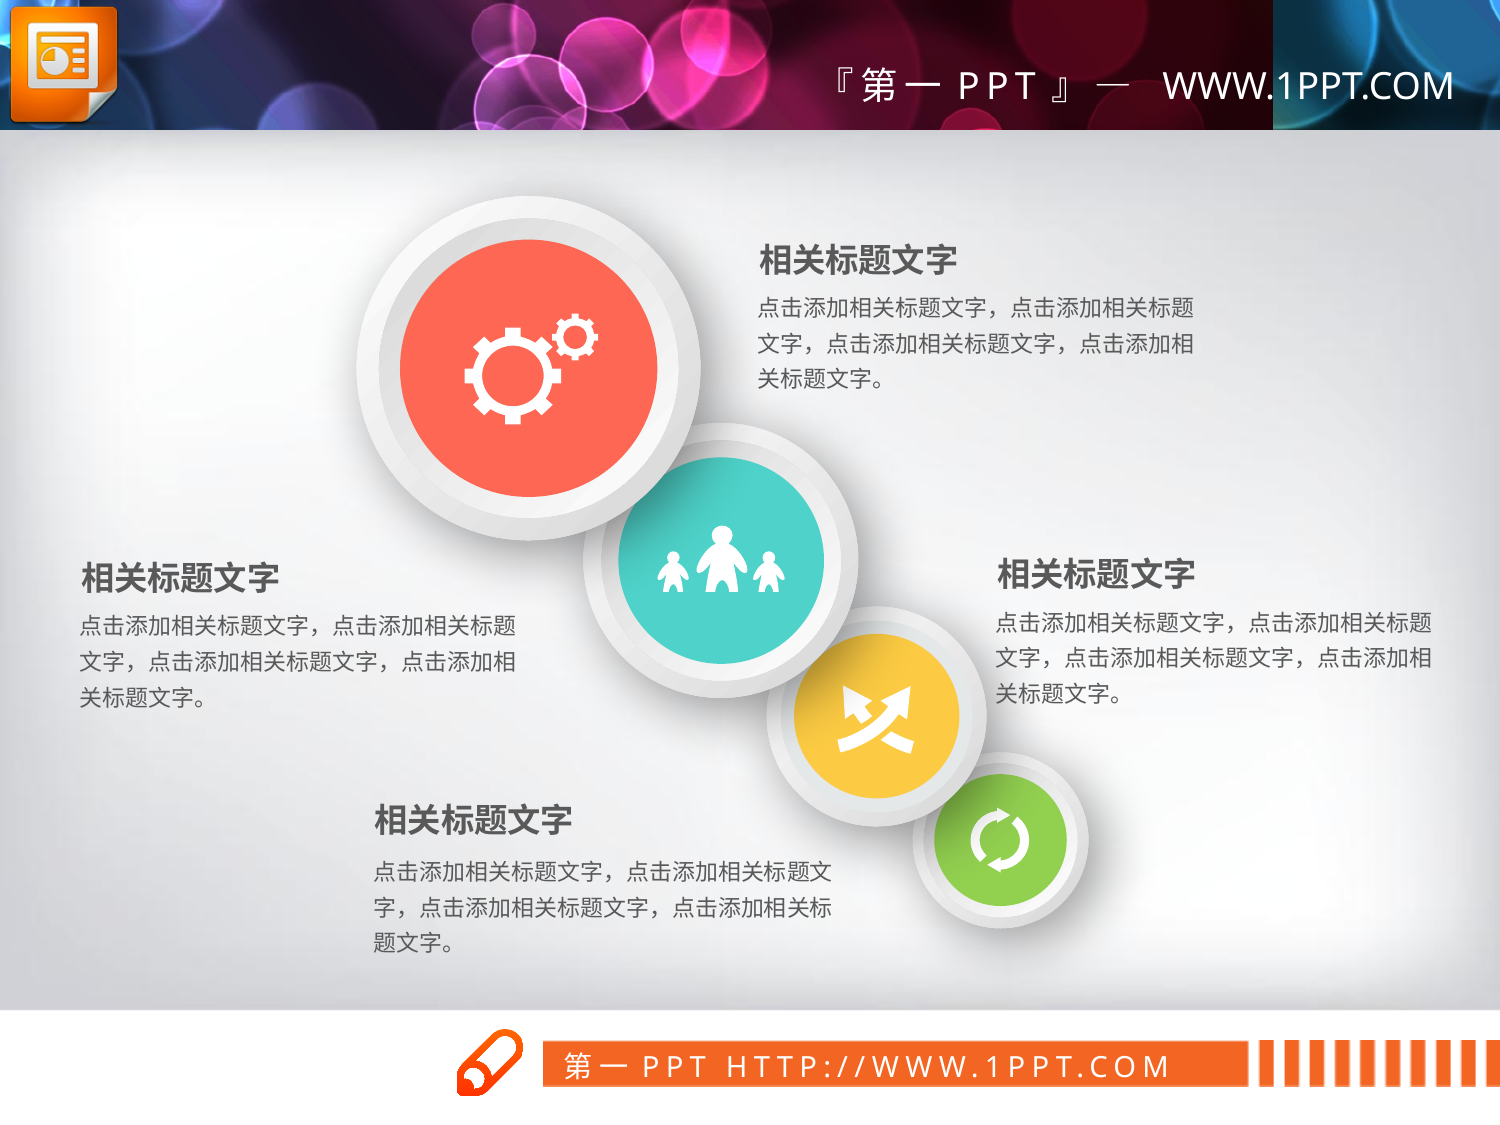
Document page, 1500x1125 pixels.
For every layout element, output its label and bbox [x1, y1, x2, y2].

text_box [64, 537, 540, 717]
text_box [583, 422, 859, 699]
text_box [912, 752, 1089, 929]
picture [0, 0, 1500, 1012]
picture [543, 1040, 1500, 1087]
text_box [358, 779, 849, 962]
text_box [766, 606, 987, 827]
text_box [356, 195, 701, 541]
text_box [742, 219, 1223, 399]
text_box [980, 533, 1459, 713]
